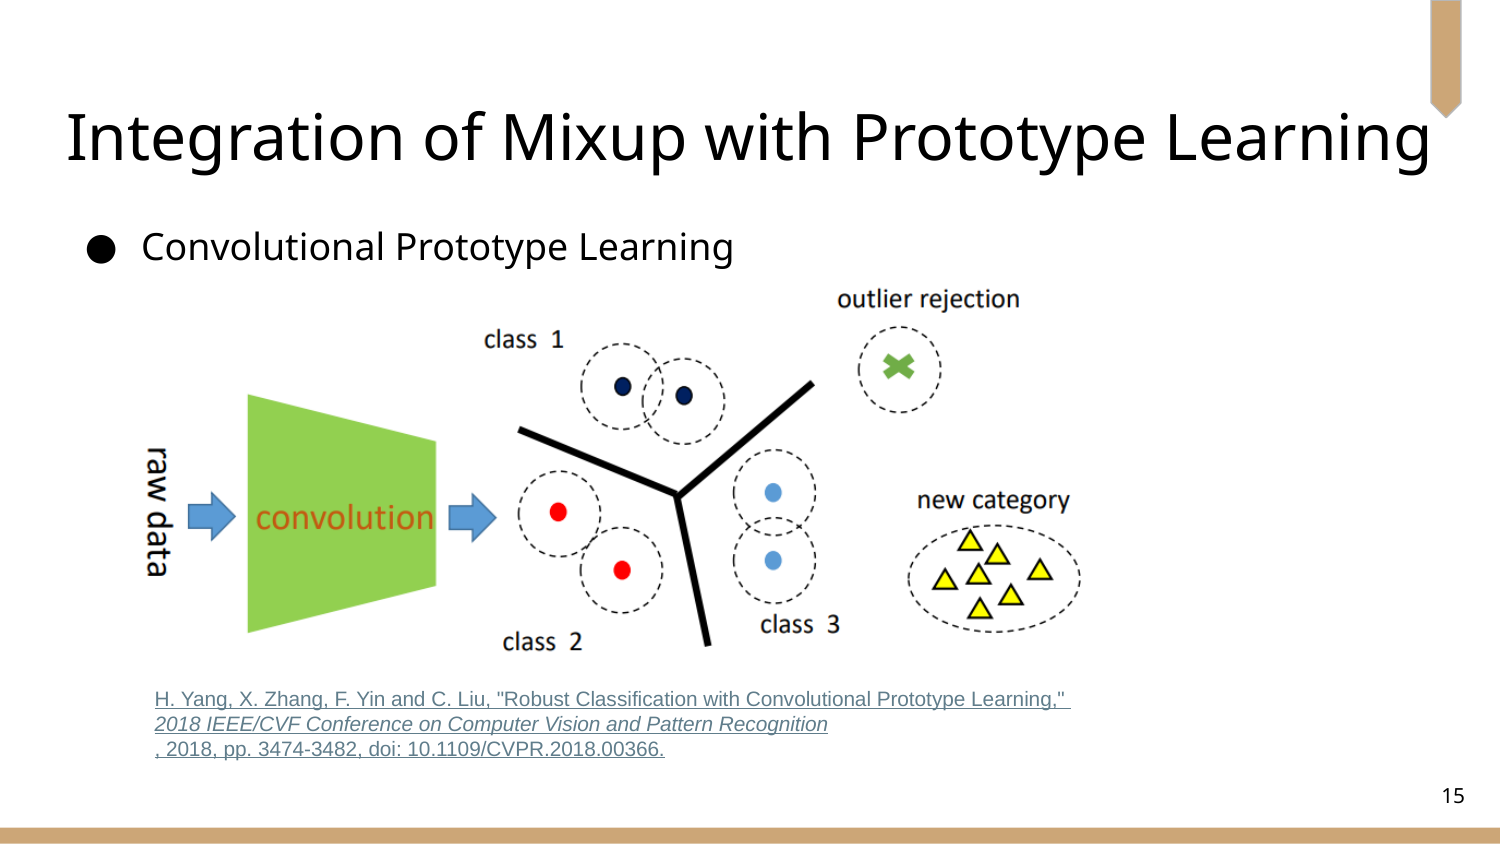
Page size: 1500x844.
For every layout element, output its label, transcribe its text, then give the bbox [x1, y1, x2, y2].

text_box [1431, 0, 1461, 118]
picture [140, 279, 1093, 683]
title Integration of Mixup with Prototype Learning [51, 51, 1449, 189]
list Convolutional Prototype Learning [51, 200, 1449, 752]
text_box H. Yang, X. Zhang, F. Yin and C. Liu, "Robust Classification with Convolutional Prototype Learning," 2018 IEEE/CVF Conference on Computer Vision and Pattern Recognition, 2018, pp. 3474-3482, doi: 10.1109/CVPR.2018.00366. [139, 670, 1268, 776]
slide_number ‹#› [1389, 764, 1480, 830]
